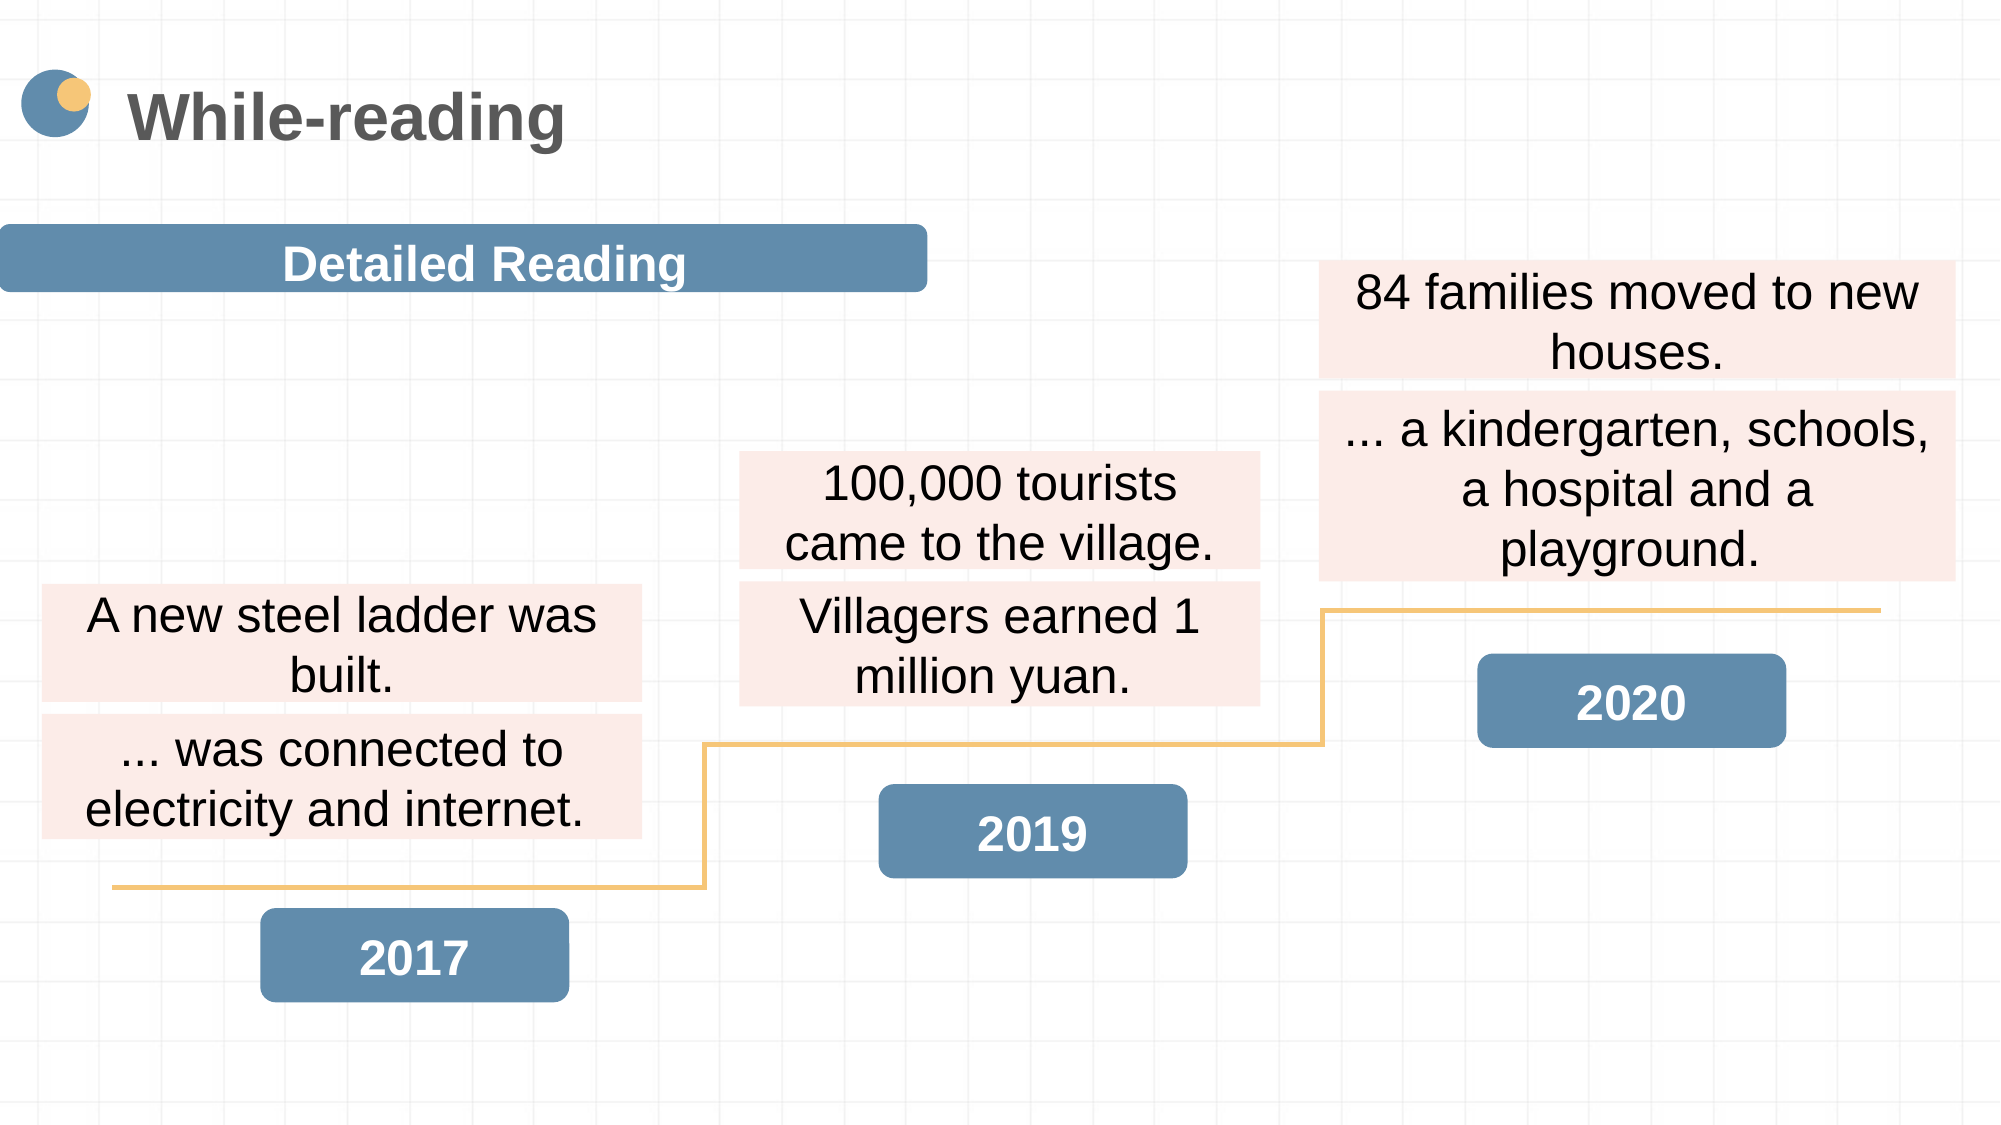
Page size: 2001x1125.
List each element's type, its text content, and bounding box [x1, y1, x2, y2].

text_box [56, 76, 92, 113]
text_box 84 families moved to new houses. [1318, 259, 1957, 380]
text_box While-reading [112, 66, 631, 162]
text_box 100,000 tourists came to the village. [738, 450, 1262, 570]
text_box A new steel ladder was built. [41, 583, 643, 703]
text_box 2020 [1482, 745, 1782, 749]
text_box Detailed Reading [0, 212, 1120, 331]
text_box ... was connected to electricity and internet. [41, 713, 643, 840]
text_box [20, 68, 90, 139]
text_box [112, 744, 1298, 888]
text_box ... a kindergarten, schools, a hospital and a playground. [1318, 390, 1957, 582]
picture [0, 0, 2001, 1125]
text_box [763, 610, 1881, 745]
text_box 2017 [259, 906, 571, 1004]
text_box Villagers earned 1 million yuan. [738, 580, 1262, 707]
